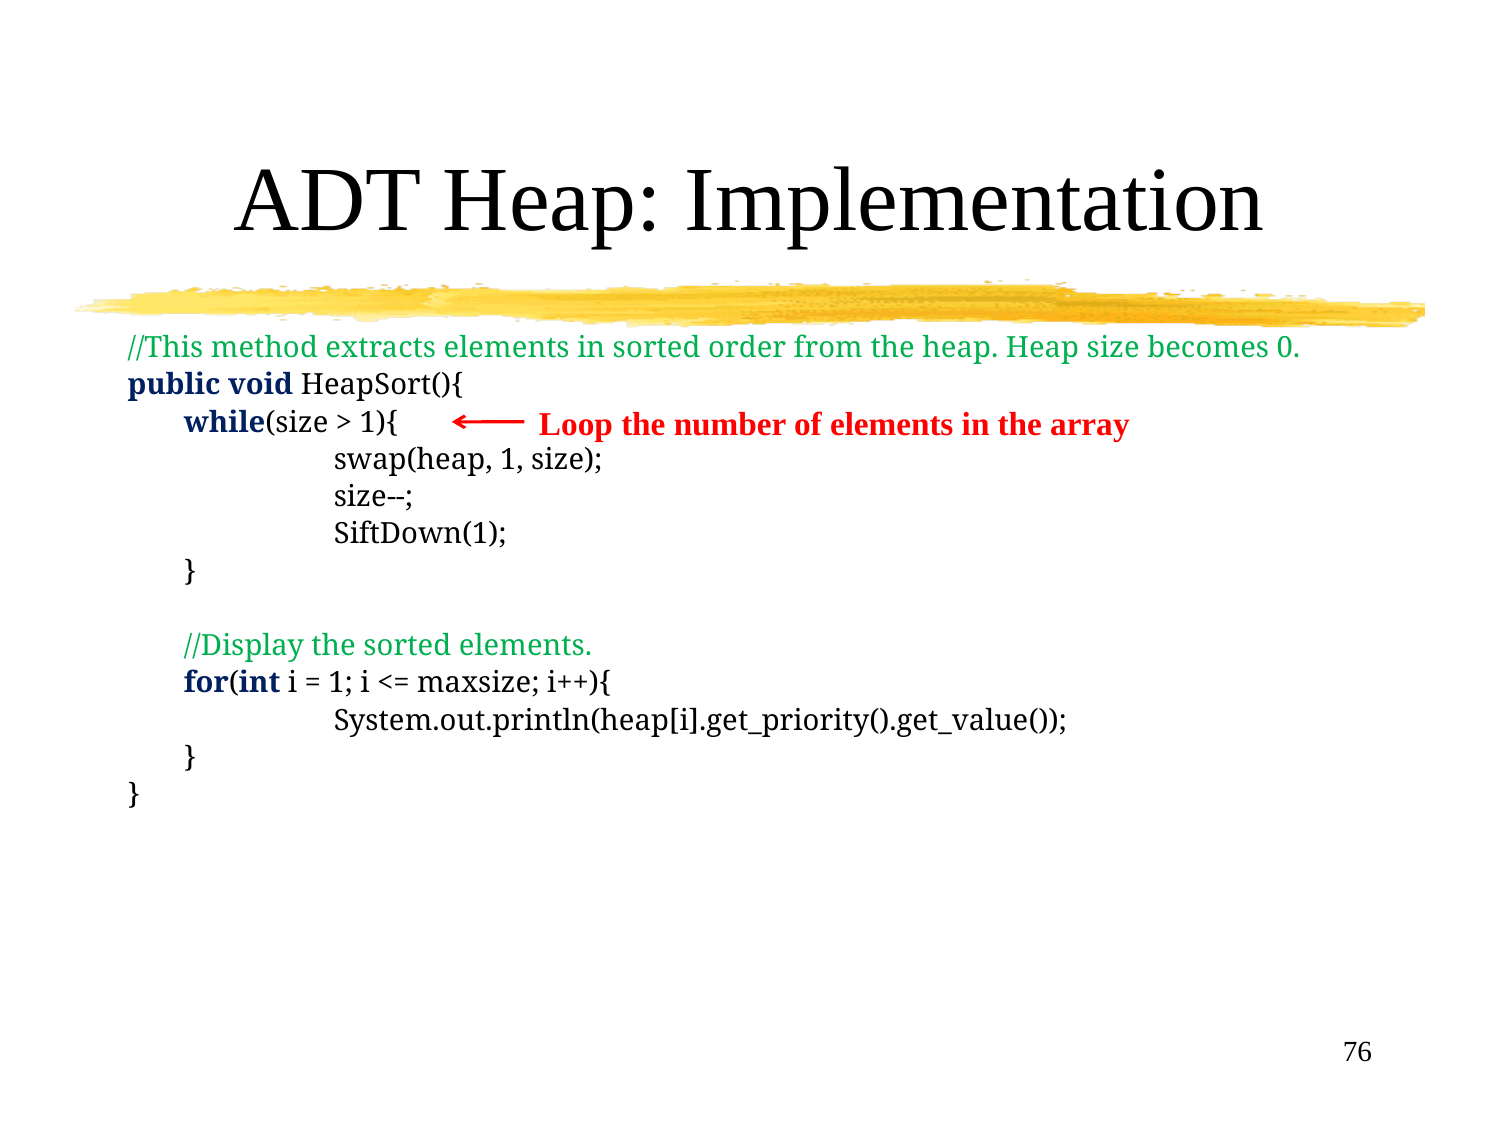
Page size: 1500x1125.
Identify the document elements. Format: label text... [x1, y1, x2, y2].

text_box Loop the number of elements in the array [524, 394, 1146, 450]
picture [75, 274, 1425, 338]
title ADT Heap: Implementation [112, 99, 1388, 288]
list //This method extracts elements in sorted order from the heap. Heap size becomes 0. public void HeapSort(){ while(size > 1){ swap(heap, 1, size); size--; SiftDown(1); } //Display the sorted elements. for(int i = 1; i <= maxsize; i++){ System.out.println(heap[i].get_priority().get_value()); } } [112, 324, 1388, 1001]
slide_number 76 [1074, 1024, 1388, 1101]
